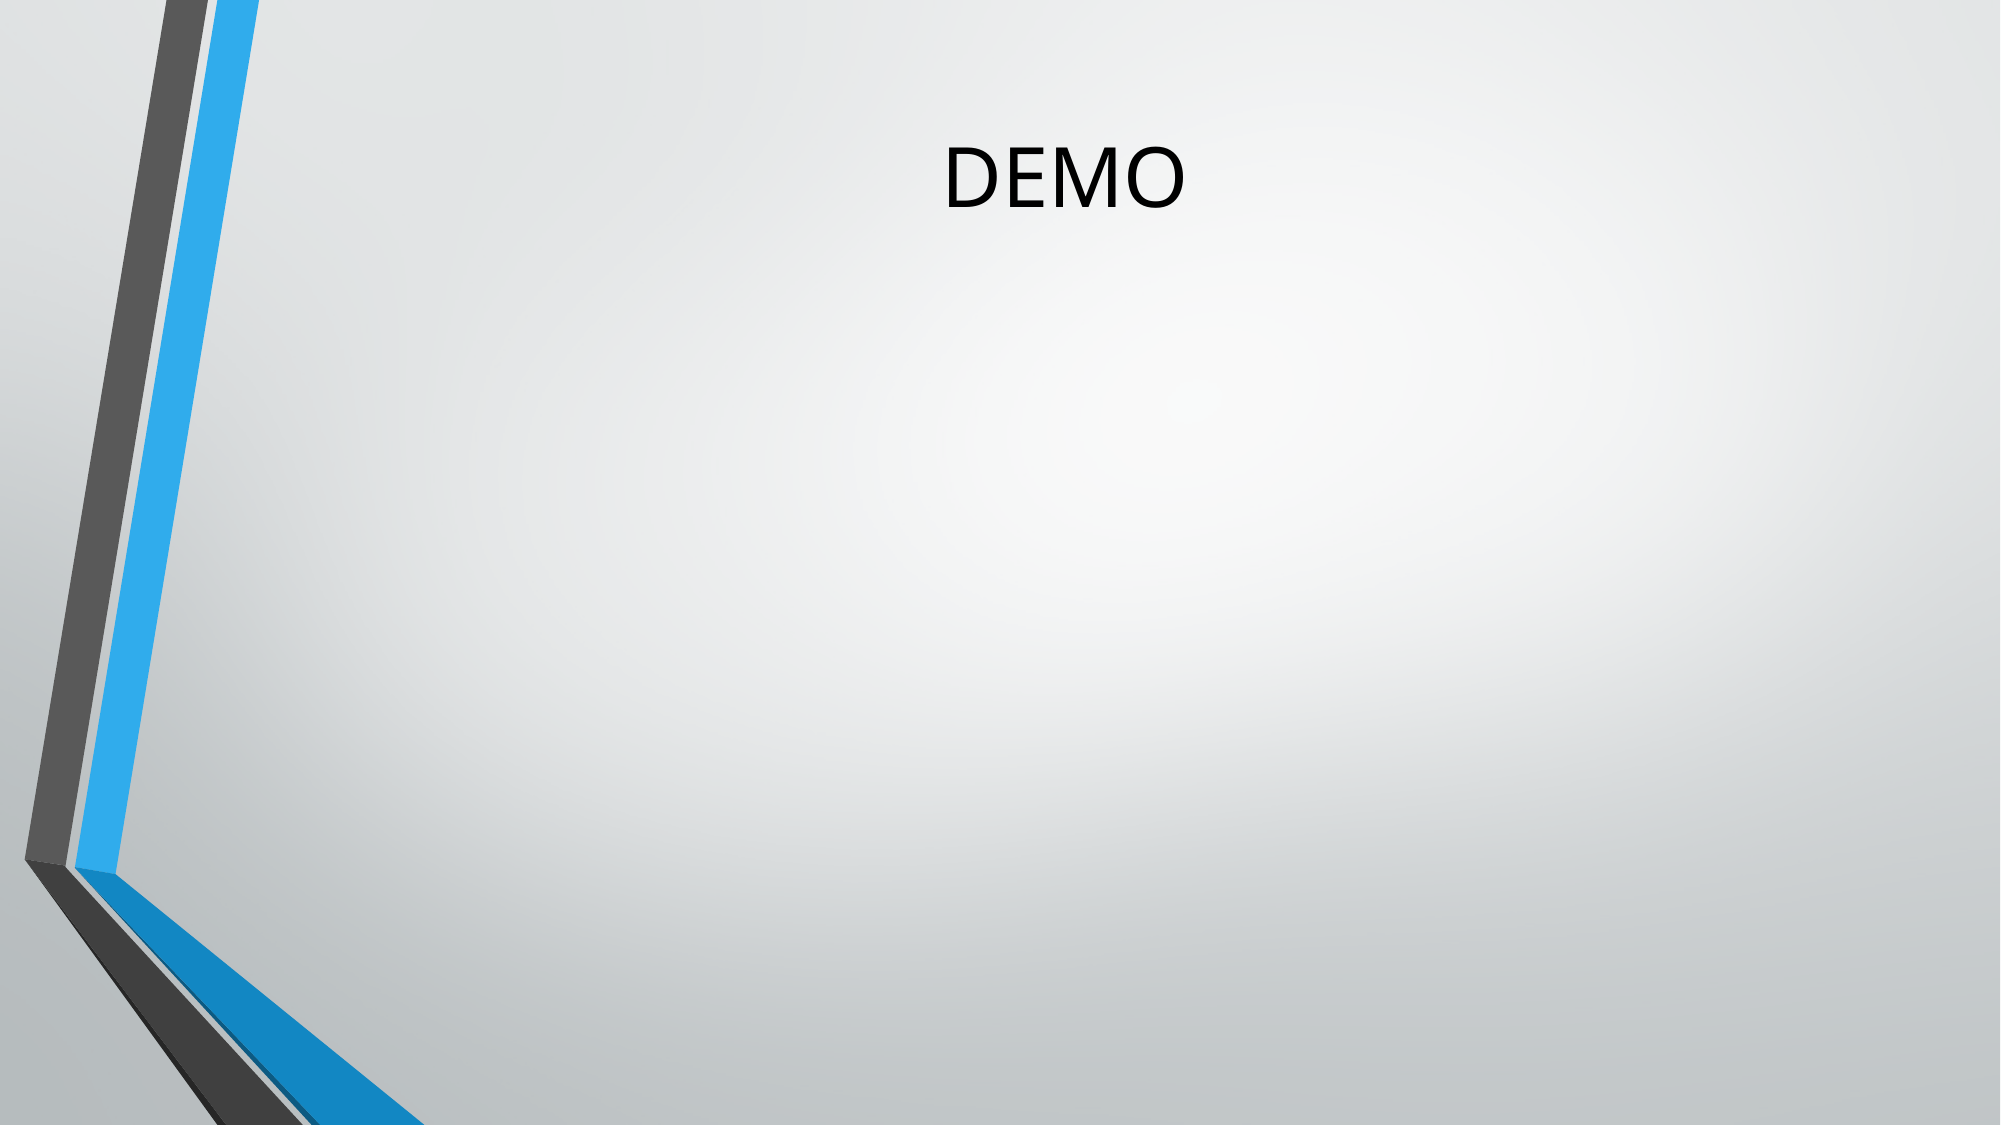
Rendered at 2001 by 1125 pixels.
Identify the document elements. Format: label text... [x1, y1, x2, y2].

title DEMO [243, 112, 1887, 236]
